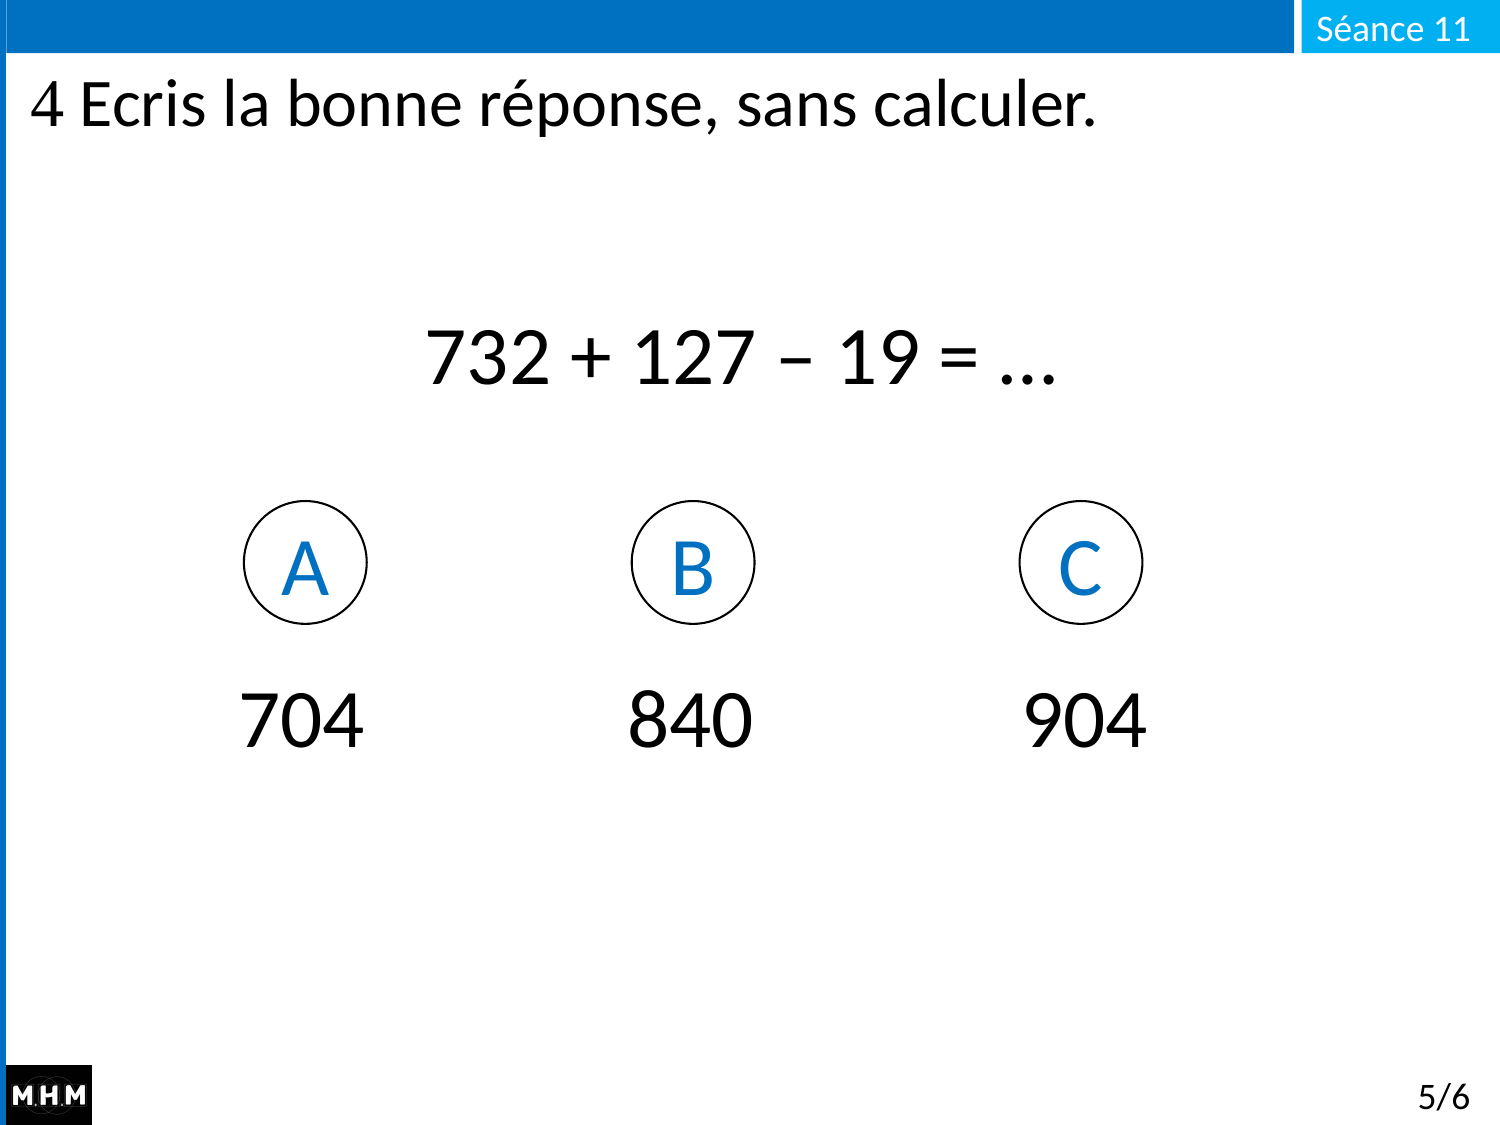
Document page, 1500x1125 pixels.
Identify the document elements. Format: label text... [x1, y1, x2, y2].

text_box C [1018, 499, 1144, 625]
text_box 5/6 [1402, 1064, 1500, 1125]
text_box 732 + 127 – 19 = … [410, 294, 1165, 409]
text_box 904 [1006, 656, 1242, 772]
text_box B [630, 499, 756, 625]
picture [6, 1065, 92, 1125]
text_box A [242, 499, 368, 625]
text_box 840 [612, 656, 864, 772]
title  Ecris la bonne réponse, sans calculer. [14, 60, 1391, 150]
text_box 704 [223, 656, 459, 772]
